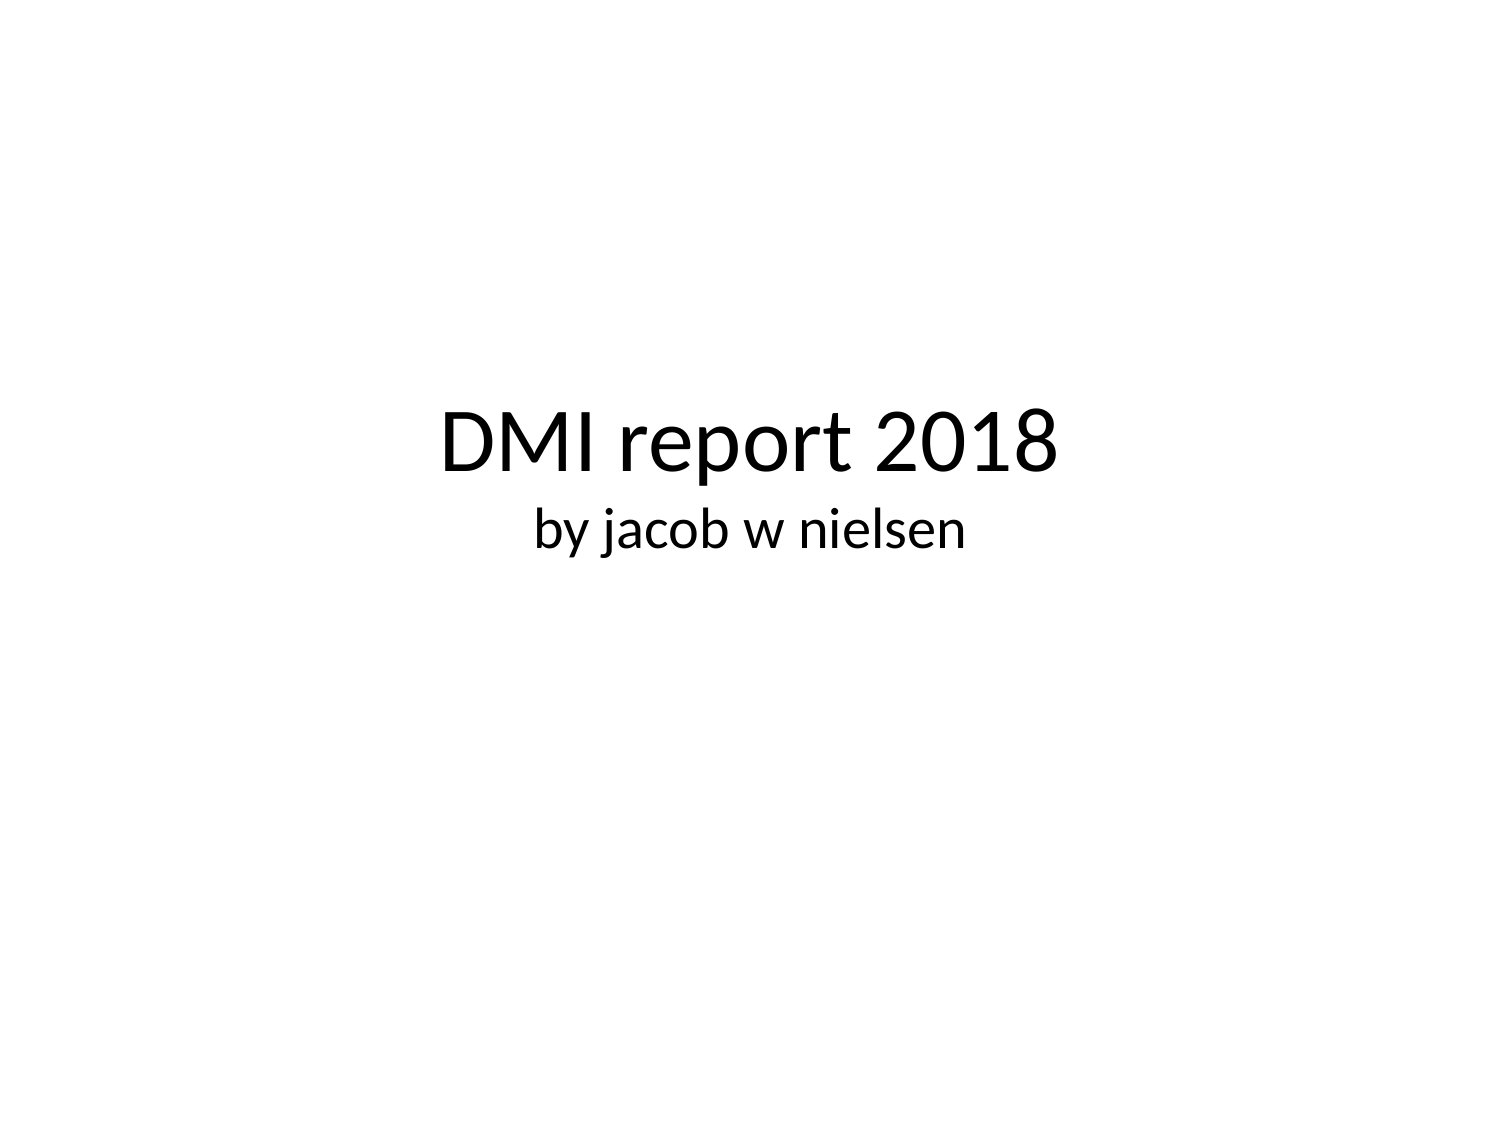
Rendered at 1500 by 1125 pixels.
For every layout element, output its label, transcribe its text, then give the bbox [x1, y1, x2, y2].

title DMI report 2018 by jacob w nielsen [112, 349, 1388, 591]
